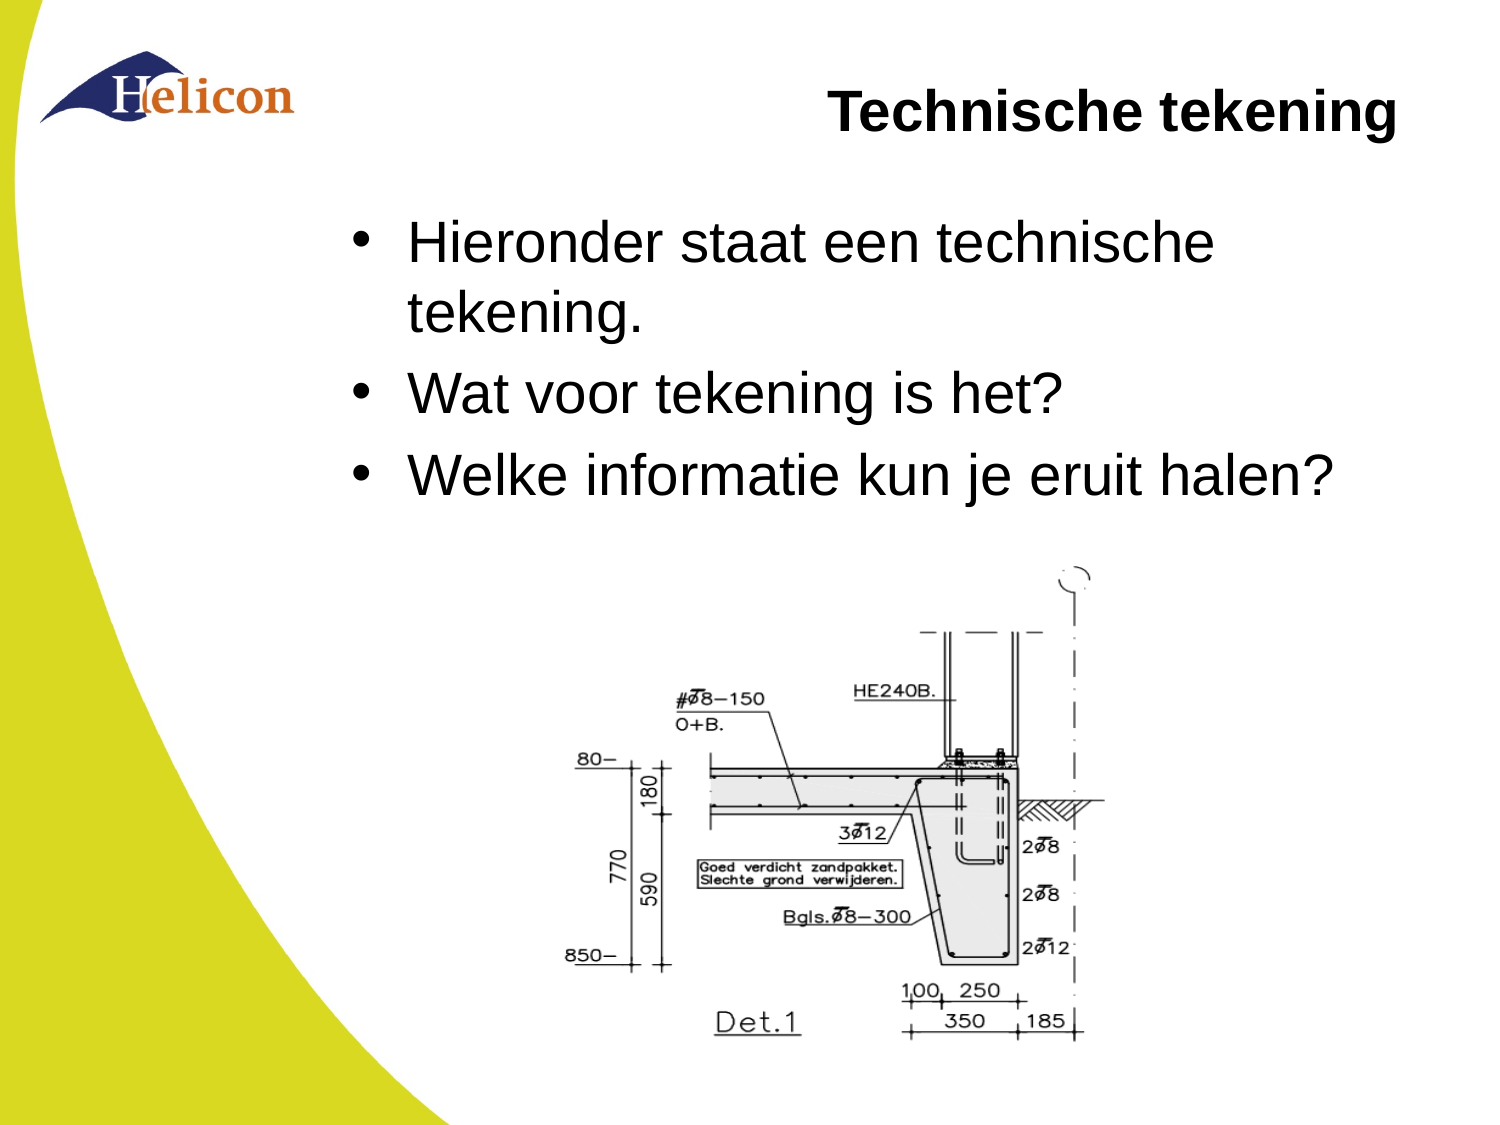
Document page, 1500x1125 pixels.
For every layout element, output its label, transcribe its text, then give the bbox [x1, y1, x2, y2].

picture [0, 0, 1500, 1125]
title Technische tekening [324, 54, 1415, 161]
list Hieronder staat een technische tekening. Wat voor tekening is het? Welke informatie kun je eruit halen? [336, 196, 1425, 1005]
